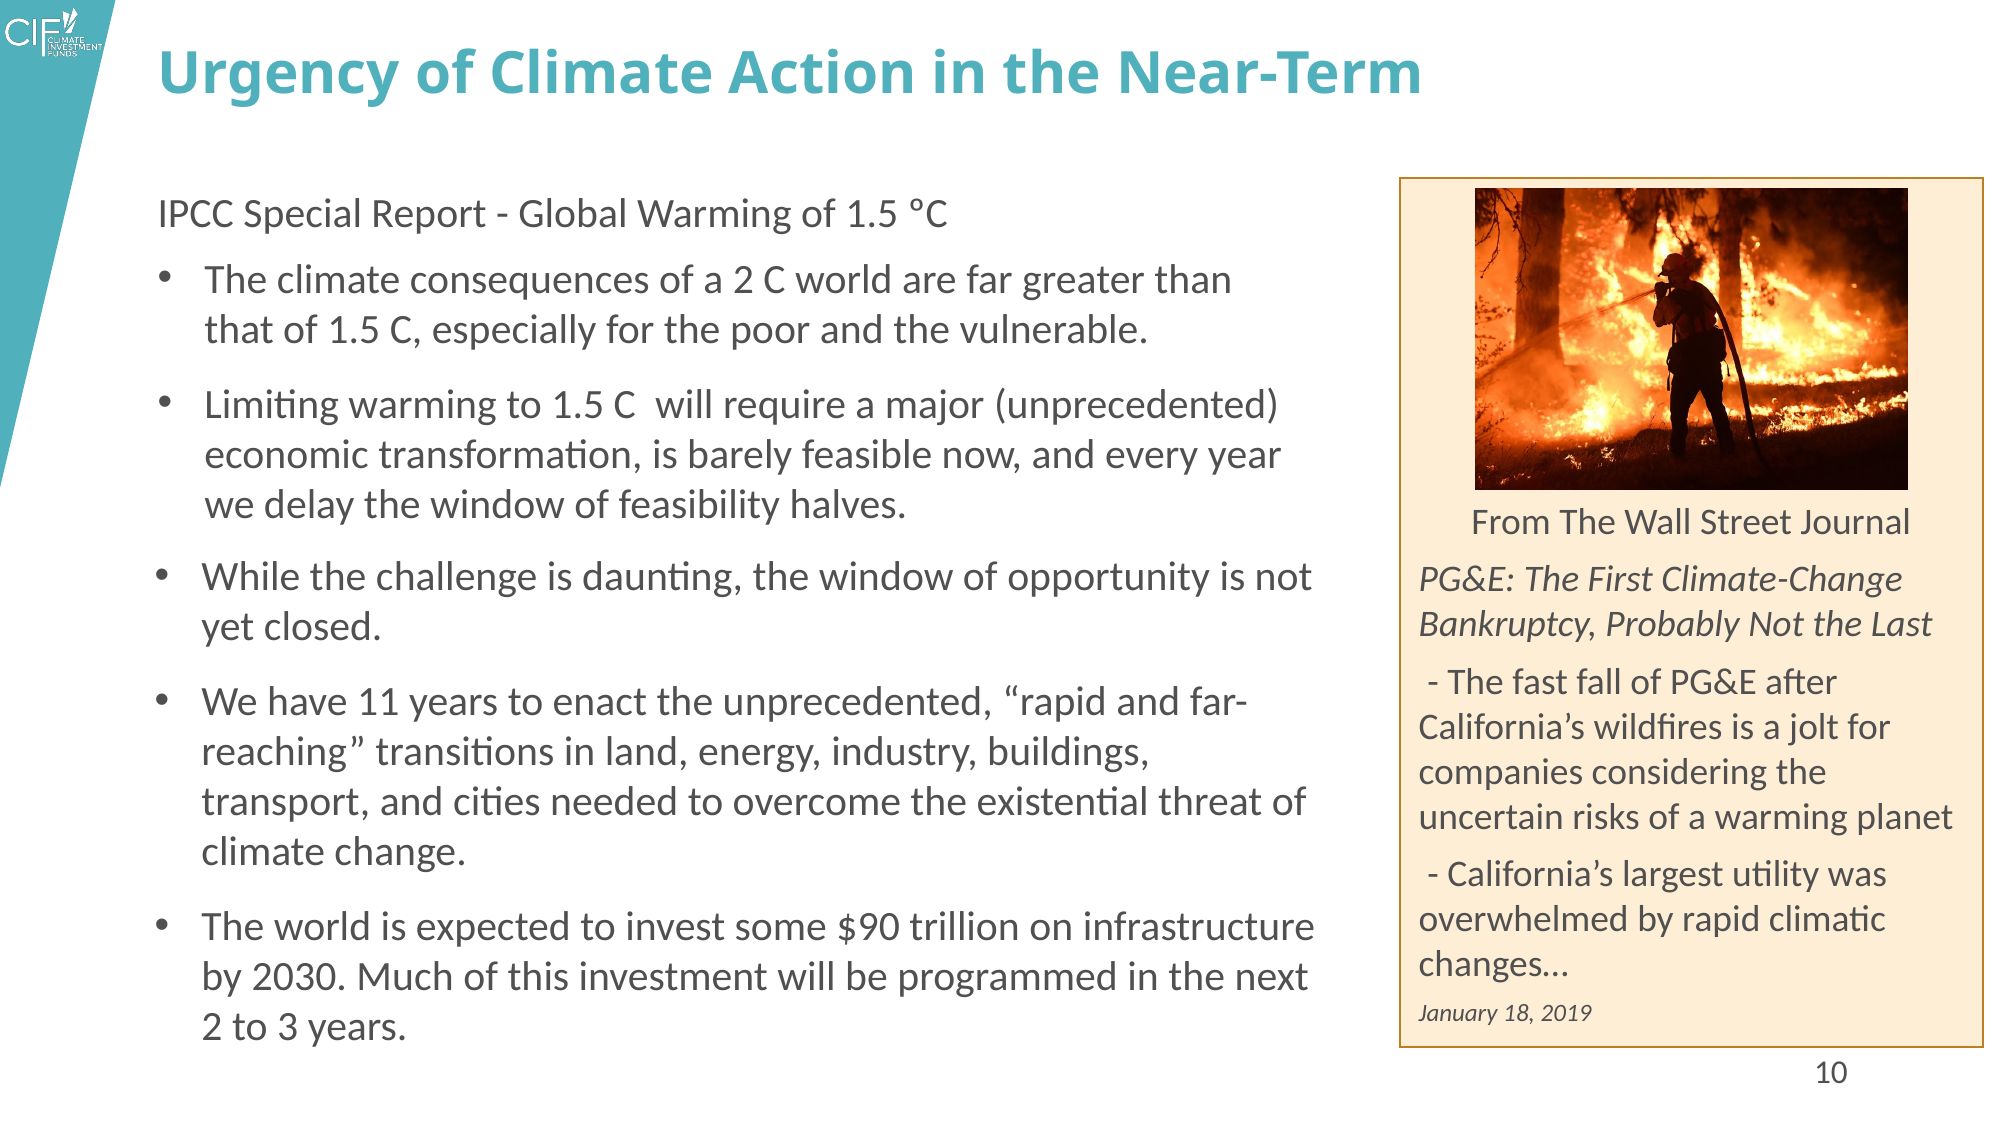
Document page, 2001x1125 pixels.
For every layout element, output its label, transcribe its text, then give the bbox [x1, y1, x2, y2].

text_box From The Wall Street Journal PG&E: The First Climate-Change Bankruptcy, Probably Not the Last - The fast fall of PG&E after California’s wildfires is a jolt for companies considering the uncertain risks of a warming planet - California’s largest utility was overwhelmed by rapid climatic changes… January 18, 2019 [1403, 489, 1988, 1035]
text_box The climate consequences of a 2 C world are far greater than that of 1.5 C, especially for the poor and the vulnerable. Limiting warming to 1.5 C will require a major (unprecedented) economic transformation, is barely feasible now, and every year we delay the window of feasibility halves. [142, 243, 1320, 534]
text_box IPCC Special Report - Global Warming of 1.5 ºC [142, 178, 1110, 244]
text_box While the challenge is daunting, the window of opportunity is not yet closed. We have 11 years to enact the unprecedented, “rapid and far-reaching” transitions in land, energy, industry, buildings, transport, and cities needed to overcome the existential threat of climate change. The world is expected to invest some $90 trillion on infrastructure by 2030. Much of this investment will be programmed in the next 2 to 3 years. [139, 541, 1336, 1125]
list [1475, 188, 1908, 490]
title Urgency of Climate Action in the Near-Term [142, 20, 1868, 130]
text_box [1399, 177, 1984, 1048]
text_box 10 [1412, 1042, 1863, 1103]
